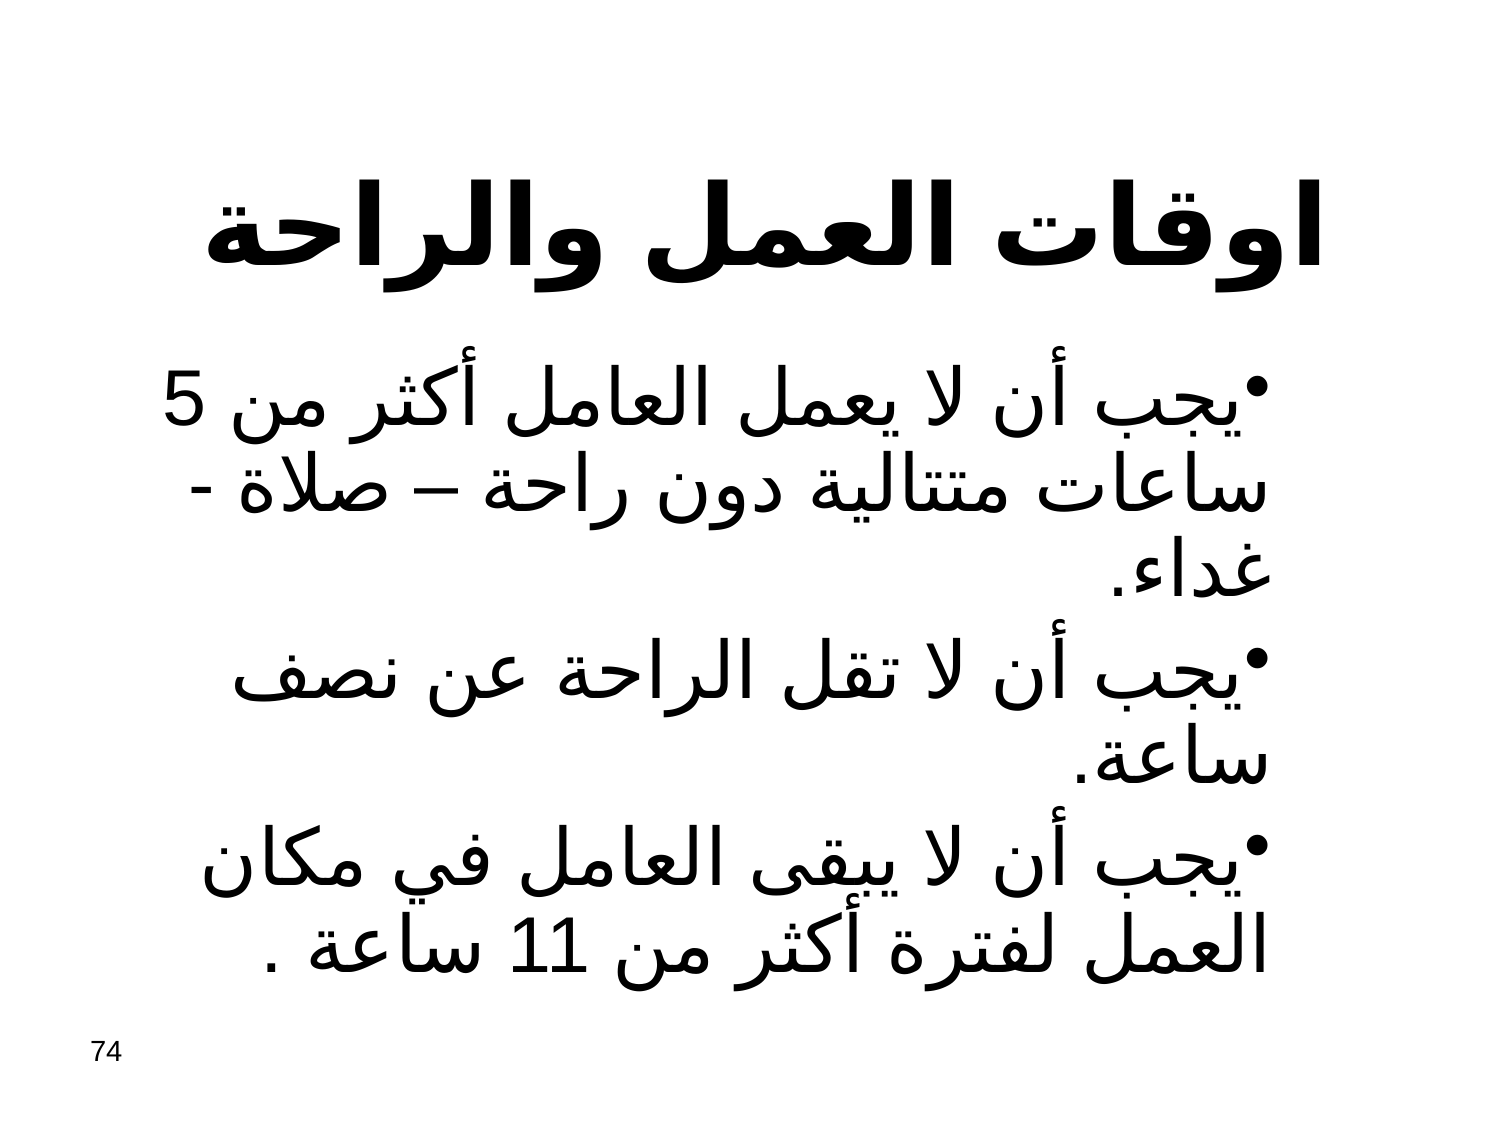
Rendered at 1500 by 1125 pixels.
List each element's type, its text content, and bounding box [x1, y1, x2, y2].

slide_number 74 [74, 1024, 426, 1103]
subtitle يجب أن لا يعمل العامل أكثر من 5 ساعات متتالية دون راحة – صلاة - غداء. يجب أن لا تقل الراحة عن نصف ساعة. يجب أن لا يبقى العامل في مكان العمل لفترة أكثر من 11 ساعة . [137, 349, 1288, 951]
title اوقات العمل والراحة [112, 99, 1388, 342]
